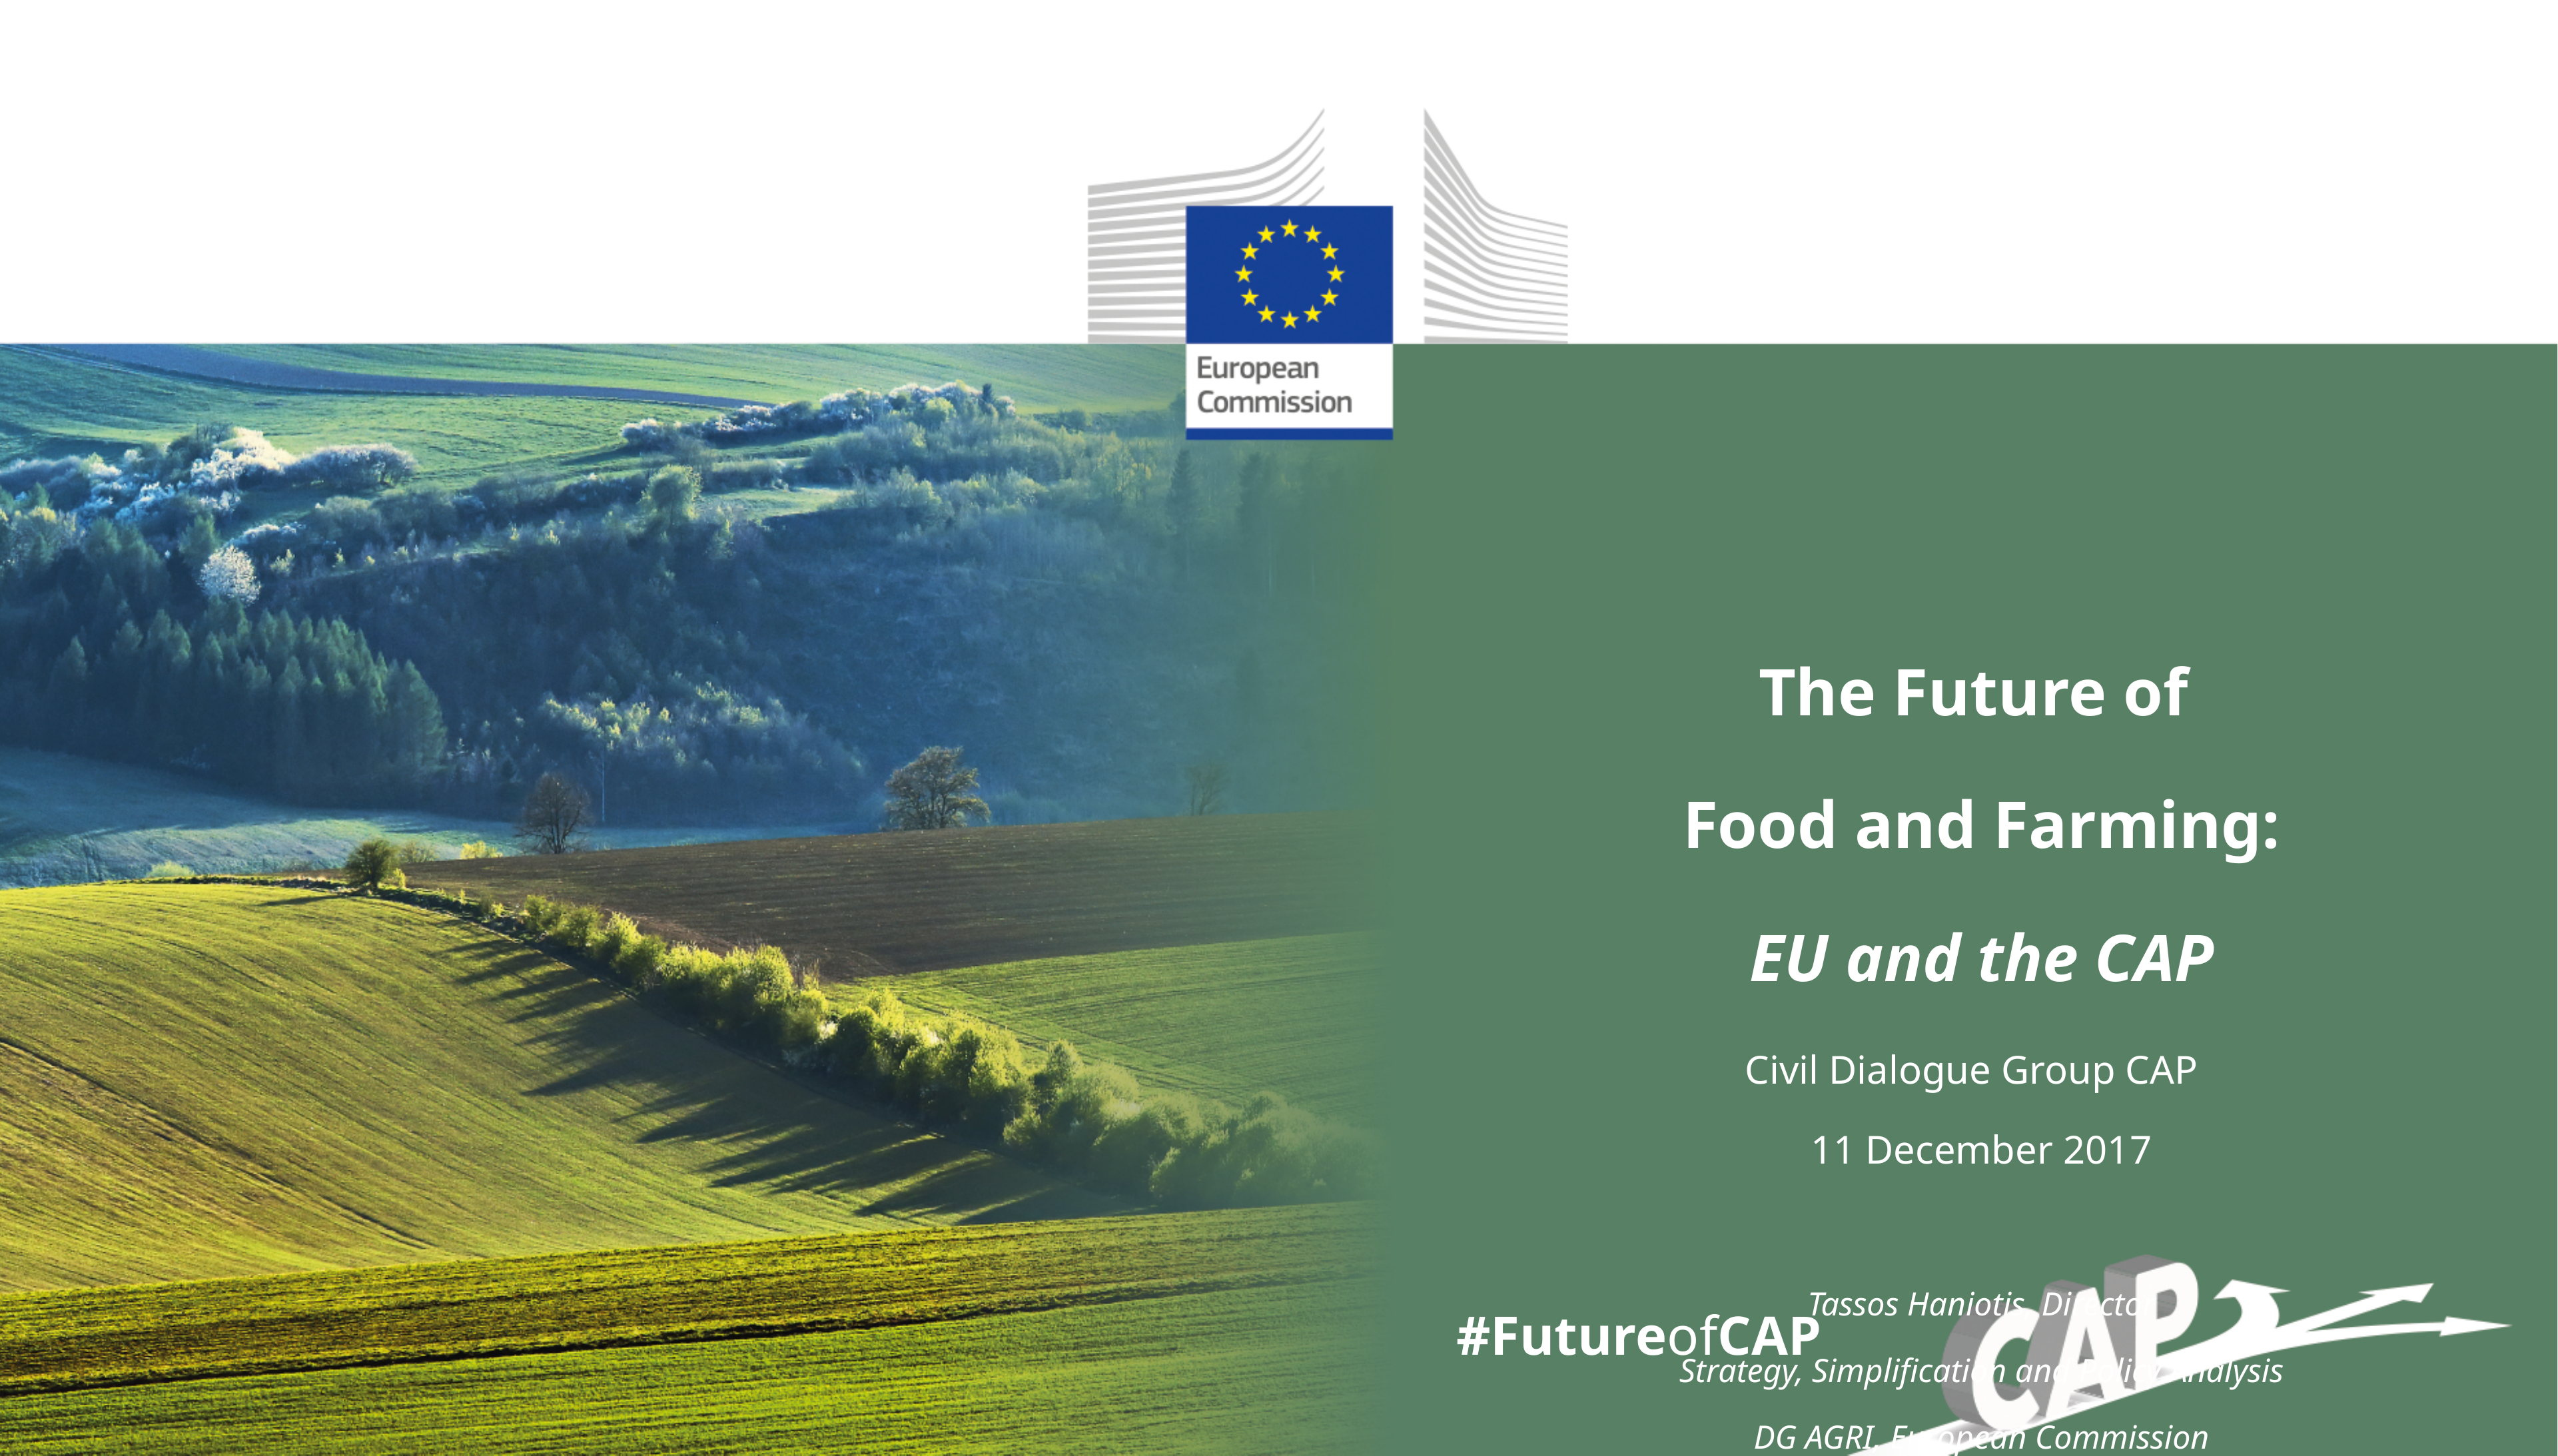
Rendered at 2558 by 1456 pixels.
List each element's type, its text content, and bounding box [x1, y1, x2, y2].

picture [0, 35, 2558, 1456]
text_box #FutureofCAP [1446, 1286, 2226, 1407]
text_box The Future of Food and Farming: EU and the CAP Civil Dialogue Group CAP 11 December 2017 Tassos Haniotis, Director Strategy, Simplification and Policy Analysis DG AGRI, European Commission [1446, 500, 2517, 1456]
